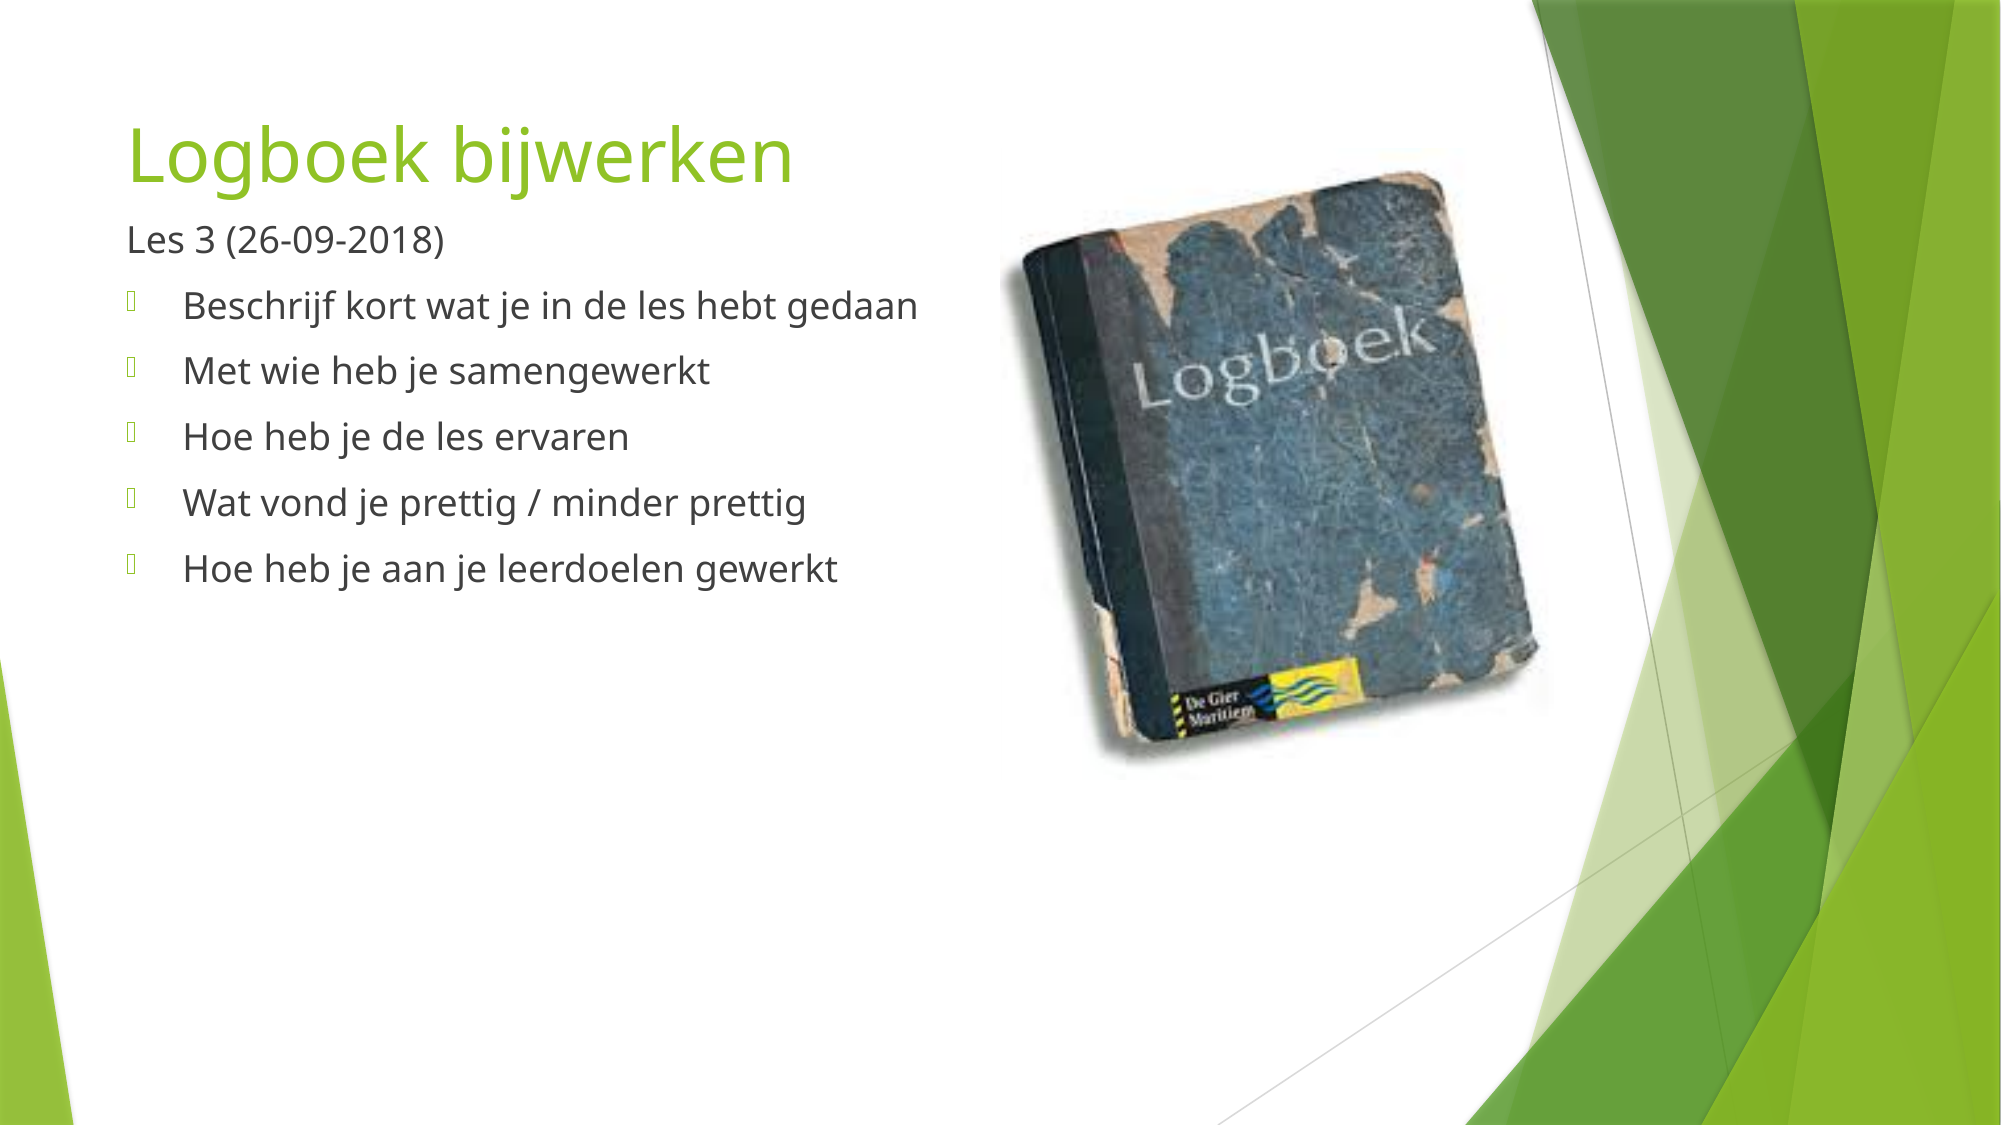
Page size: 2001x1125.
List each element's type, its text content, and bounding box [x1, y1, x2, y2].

list Les 3 (26-09-2018) Beschrijf kort wat je in de les hebt gedaan Met wie heb je samengewerkt Hoe heb je de les ervaren Wat vond je prettig / minder prettig Hoe heb je aan je leerdoelen gewerkt [111, 208, 1522, 845]
picture [1000, 147, 1554, 781]
title Logboek bijwerken [111, 99, 1522, 208]
